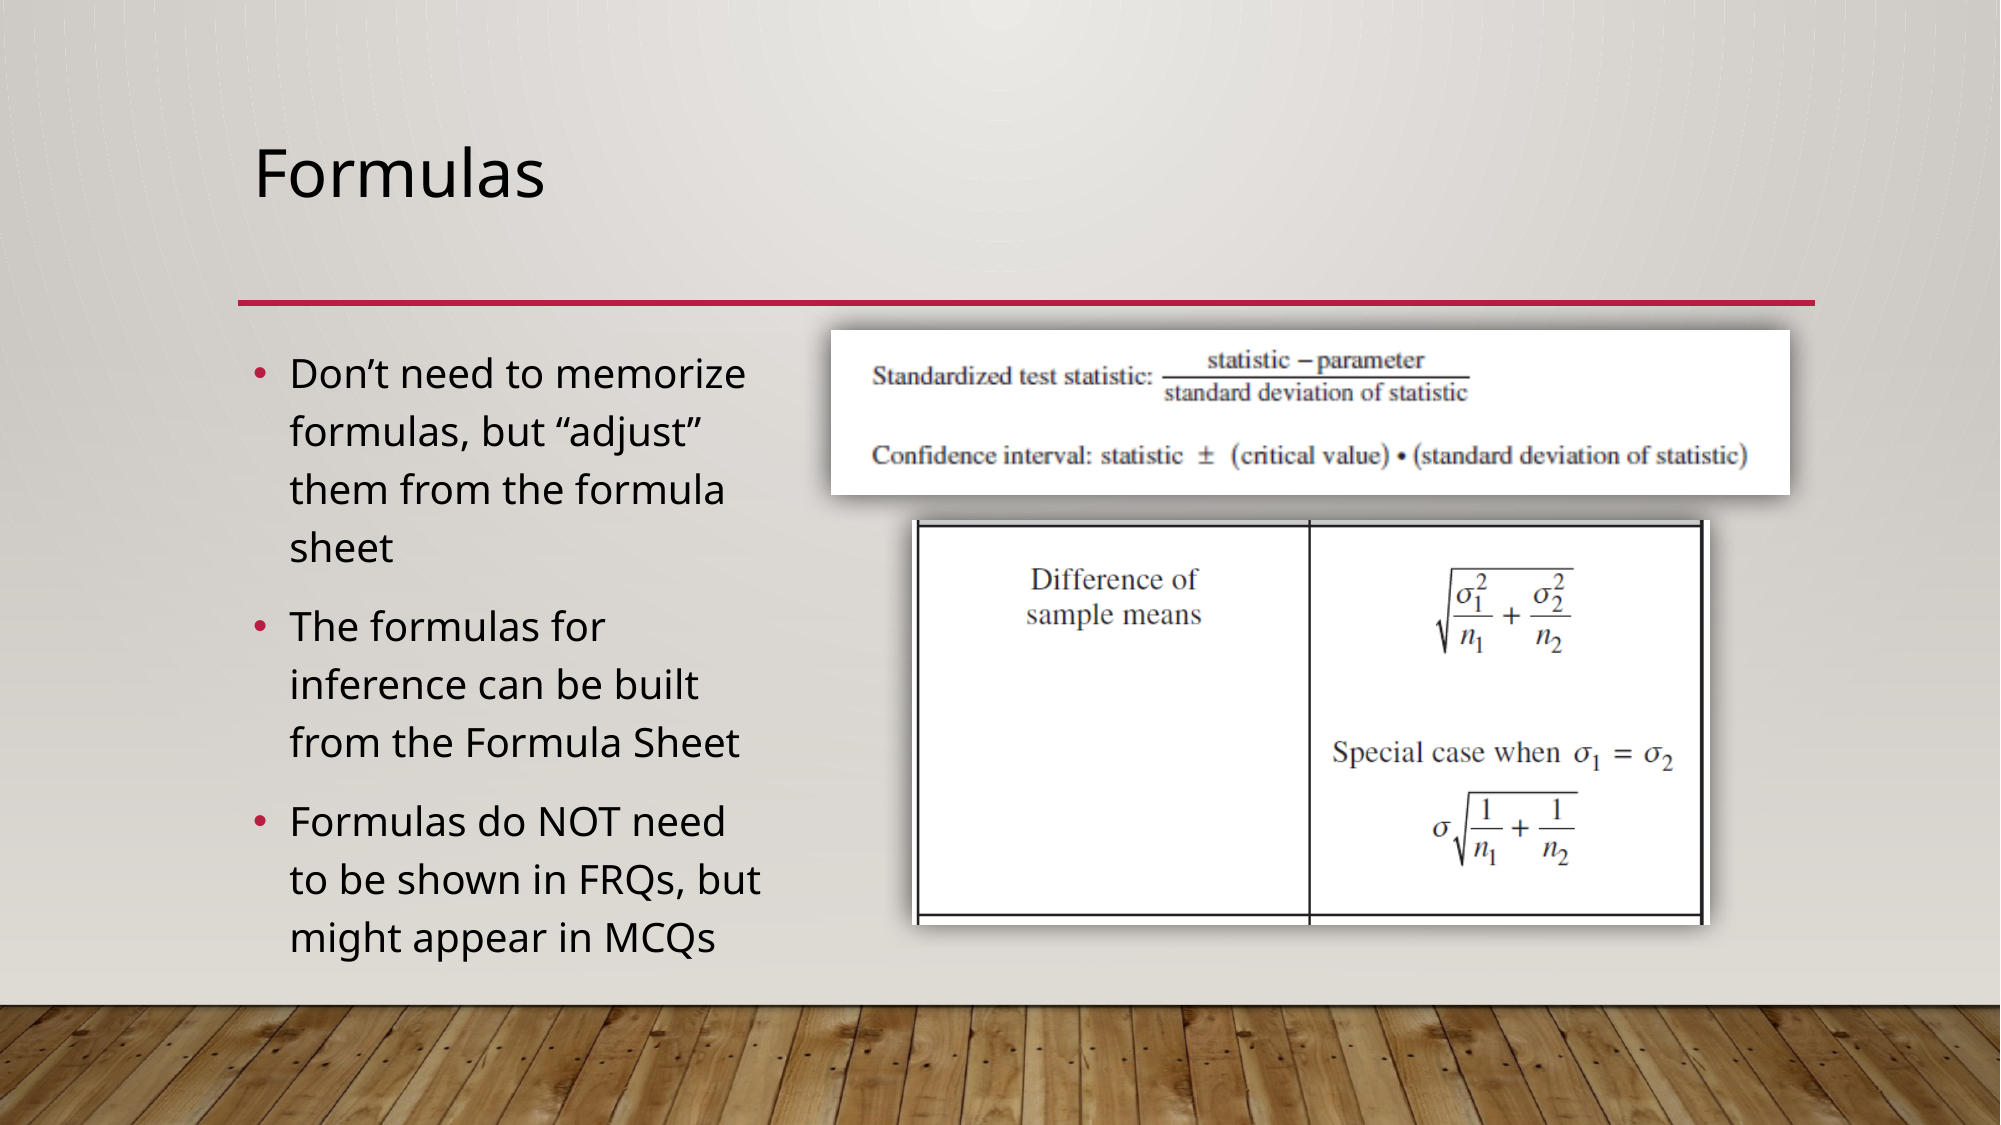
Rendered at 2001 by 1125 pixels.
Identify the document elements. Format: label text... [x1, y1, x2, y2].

title Formulas [238, 131, 1814, 305]
picture [0, 1005, 2000, 1125]
picture [912, 520, 1710, 925]
list Don’t need to memorize formulas, but “adjust” them from the formula sheet The formulas for inference can be built from the Formula Sheet Formulas do NOT need to be shown in FRQs, but might appear in MCQs [238, 330, 780, 995]
picture [831, 330, 1791, 495]
